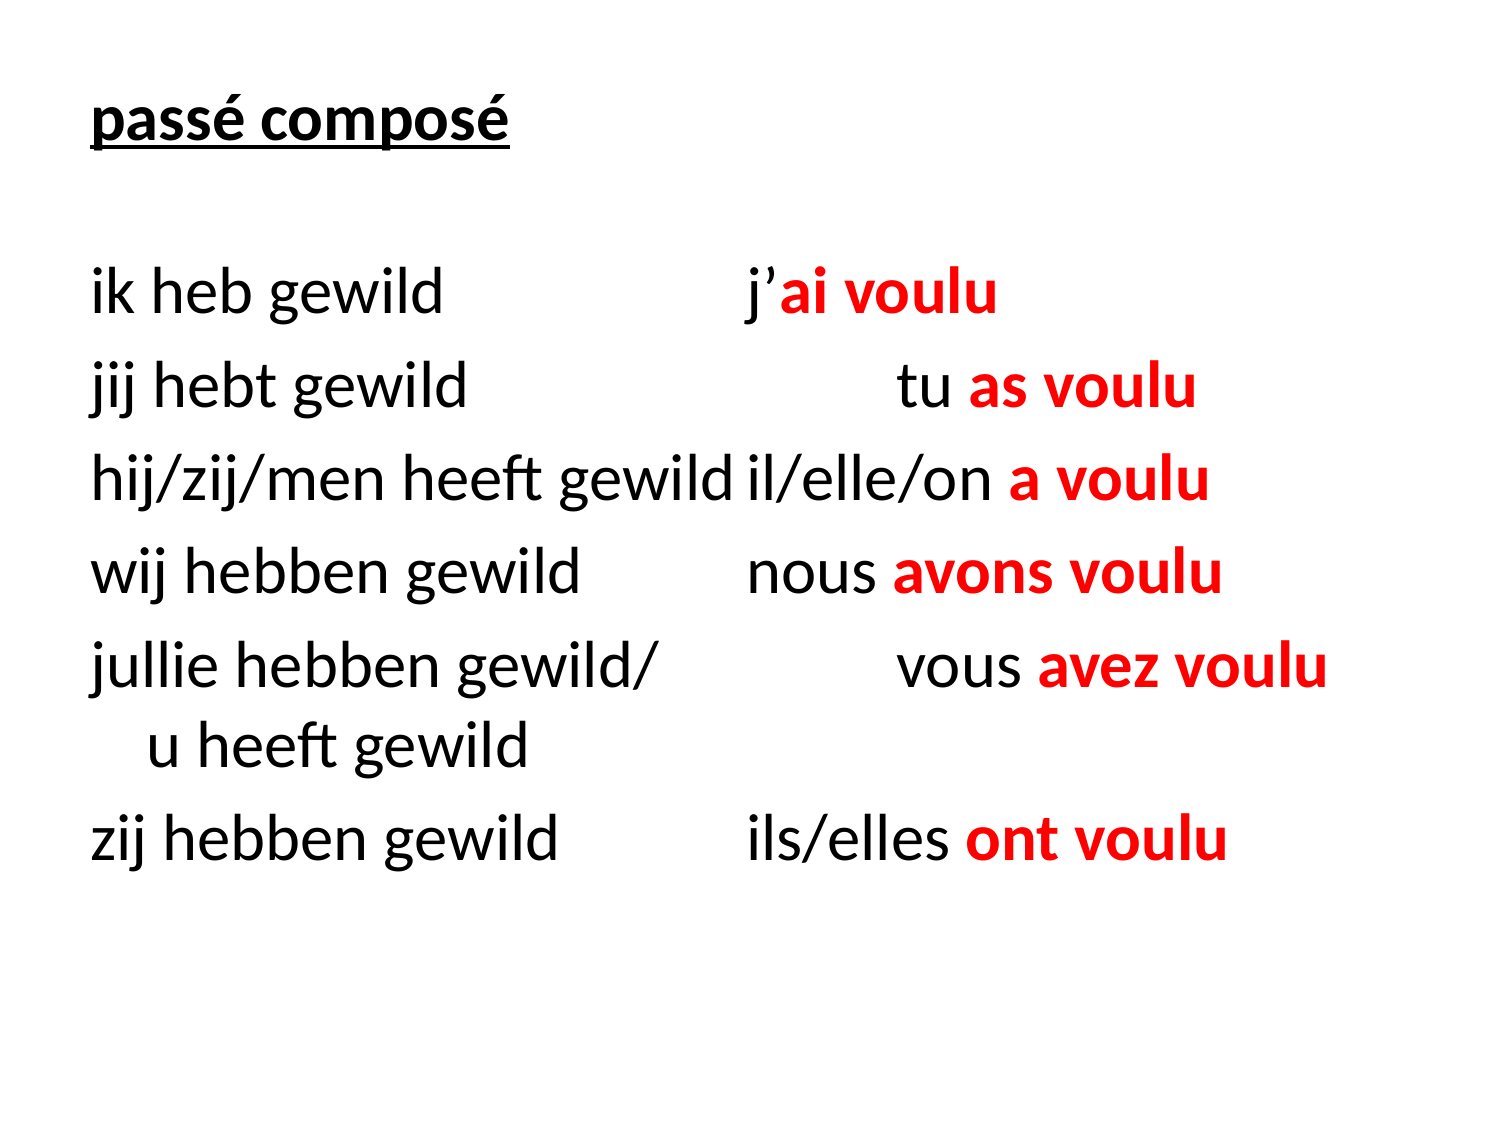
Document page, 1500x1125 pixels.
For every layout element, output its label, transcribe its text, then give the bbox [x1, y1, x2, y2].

list passé composé ik heb gewild j’ai voulu jij hebt gewild tu as voulu hij/zij/men heeft gewild il/elle/on a voulu wij hebben gewild nous avons voulu jullie hebben gewild/ vous avez voulu u heeft gewild zij hebben gewild ils/elles ont voulu [75, 66, 1425, 1005]
